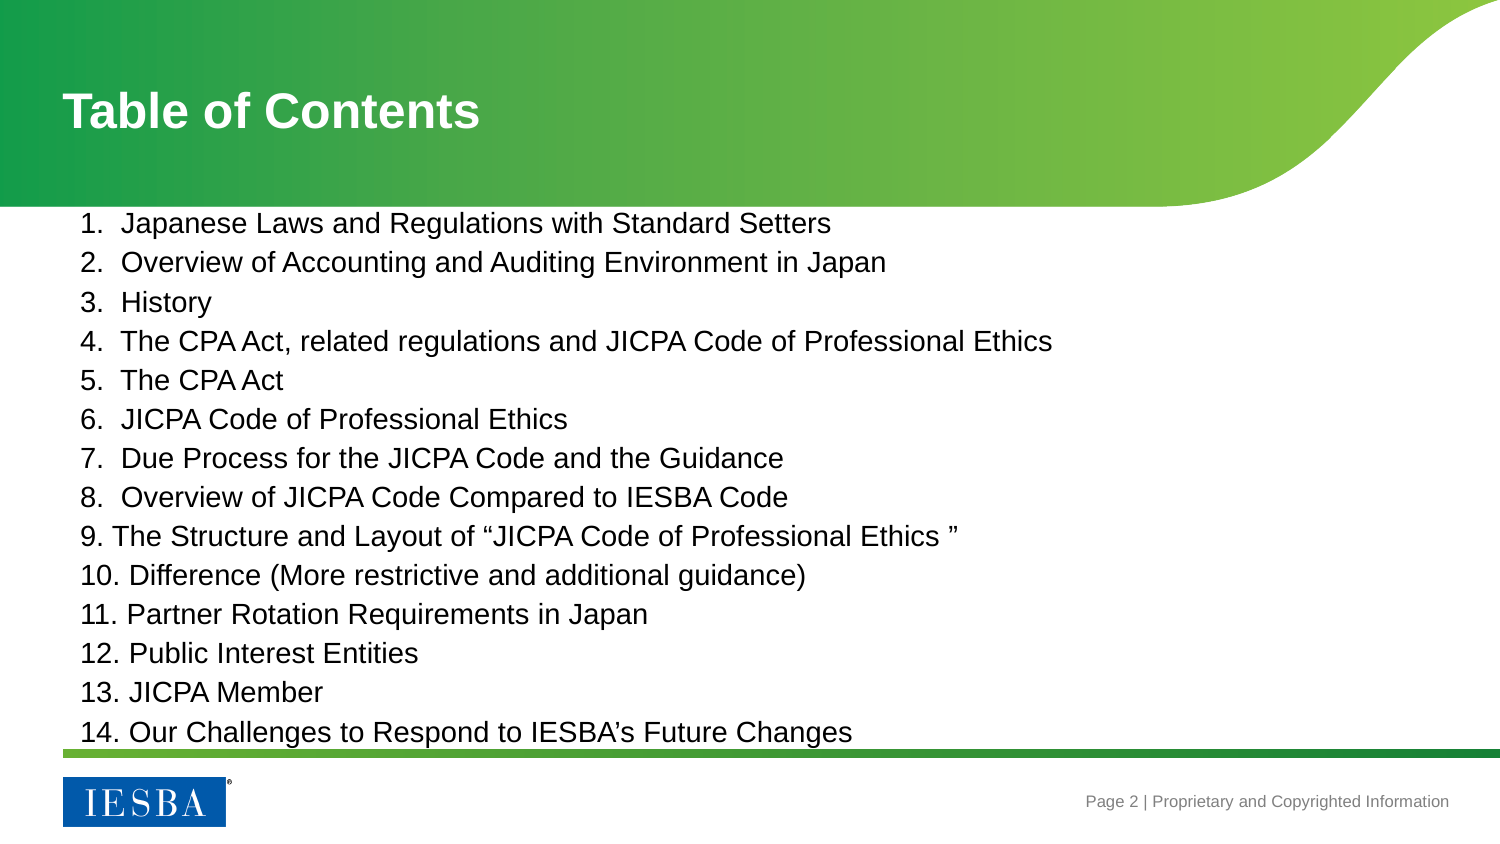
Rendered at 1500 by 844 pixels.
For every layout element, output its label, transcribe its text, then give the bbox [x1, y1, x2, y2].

picture [63, 777, 232, 827]
title Table of Contents [62, 75, 1300, 142]
picture [0, 0, 1500, 207]
list 1. Japanese Laws and Regulations with Standard Setters 2. Overview of Accounting and Auditing Environment in Japan 3. History 4. The CPA Act, related regulations and JICPA Code of Professional Ethics 5. The CPA Act 6. JICPA Code of Professional Ethics 7. Due Process for the JICPA Code and the Guidance 8. Overview of JICPA Code Compared to IESBA Code 9. The Structure and Layout of “JICPA Code of Professional Ethics ” 10. Difference (More restrictive and additional guidance) 11. Partner Rotation Requirements in Japan 12. Public Interest Entities 13. JICPA Member 14. Our Challenges to Respond to IESBA’s Future Changes [64, 209, 1453, 771]
